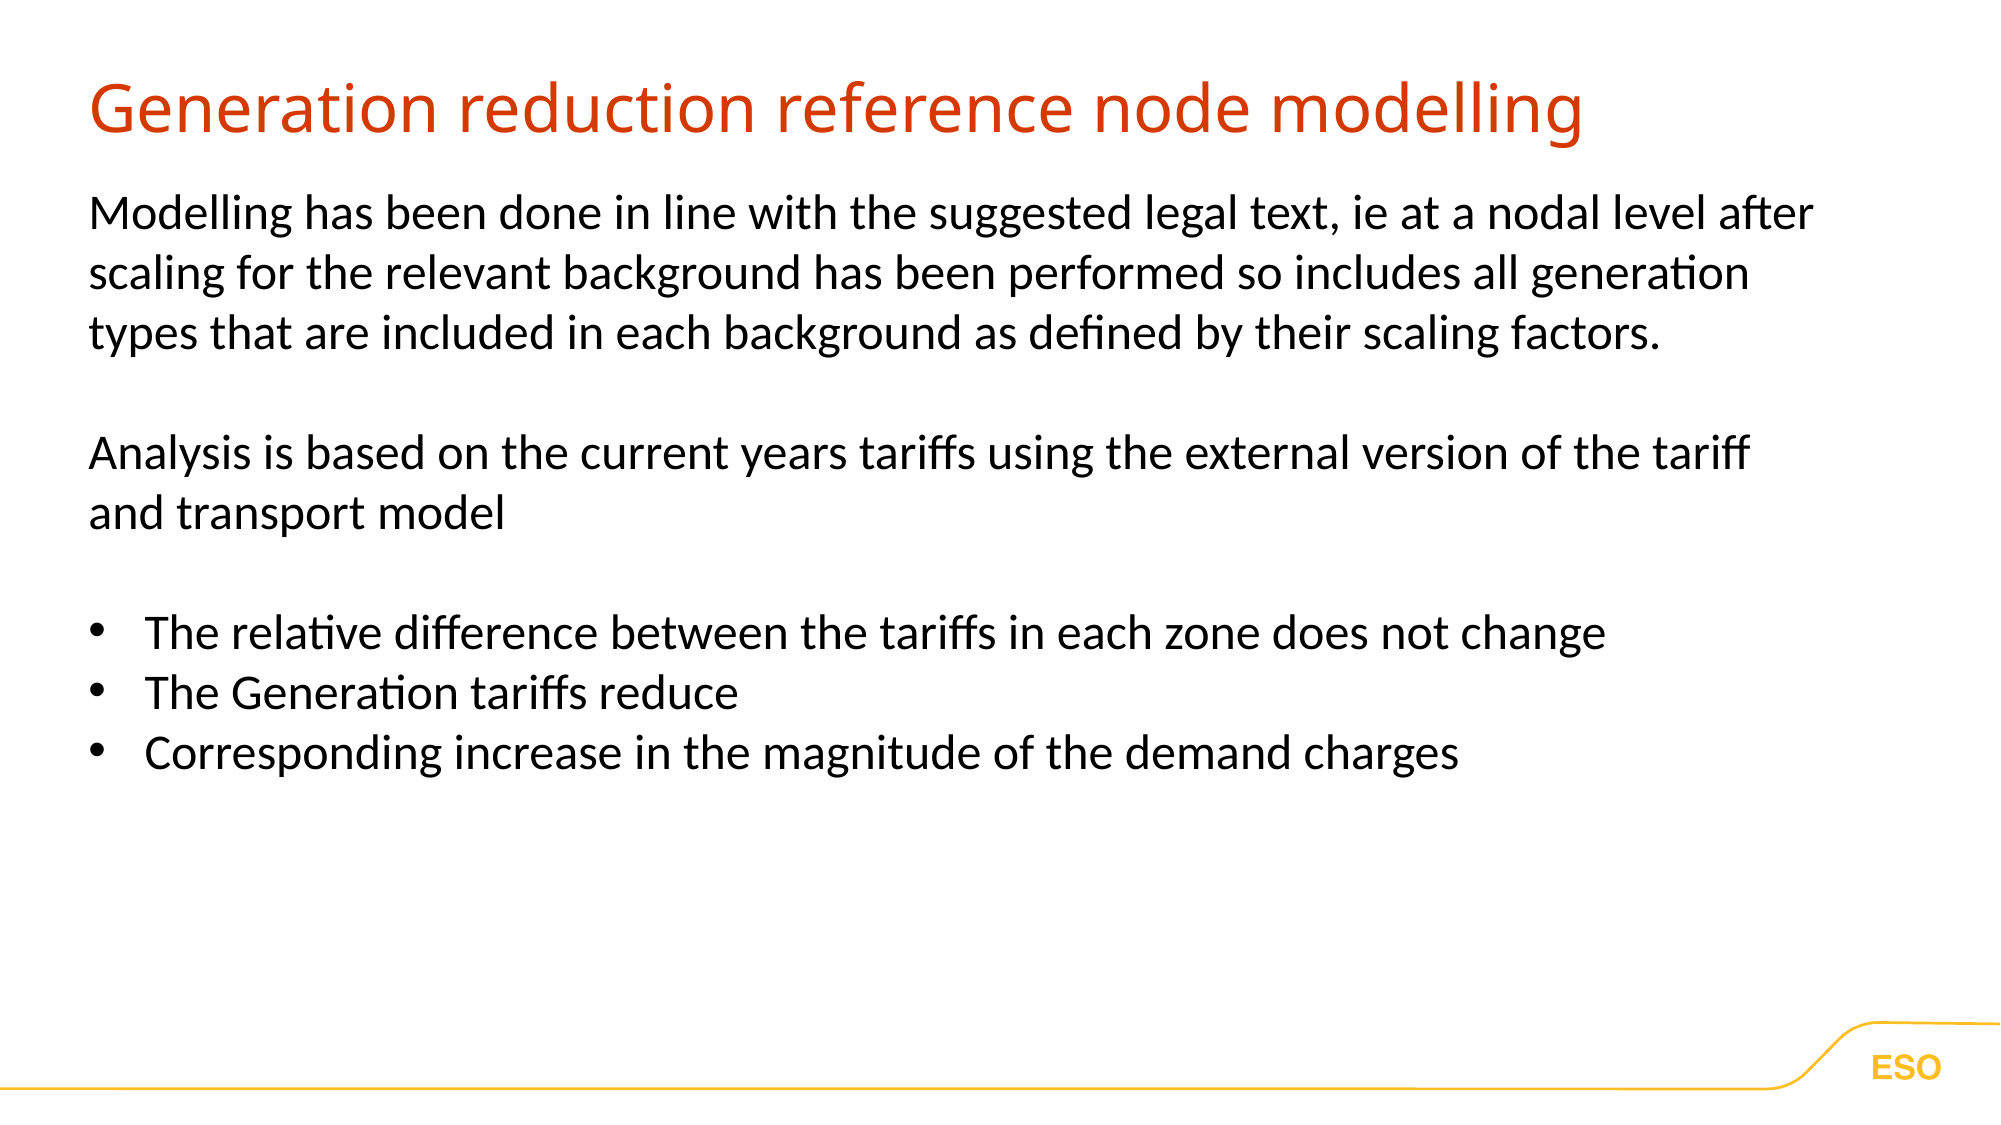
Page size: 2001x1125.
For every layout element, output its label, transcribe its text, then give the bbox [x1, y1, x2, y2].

picture [1873, 1054, 1941, 1080]
title Generation reduction reference node modelling [73, 67, 1674, 173]
text_box Modelling has been done in line with the suggested legal text, ie at a nodal level after scaling for the relevant background has been performed so includes all generation types that are included in each background as defined by their scaling factors. Analysis is based on the current years tariffs using the external version of the tariff and transport model The relative difference between the tariffs in each zone does not change The Generation tariffs reduce Corresponding increase in the magnitude of the demand charges [73, 172, 1847, 787]
